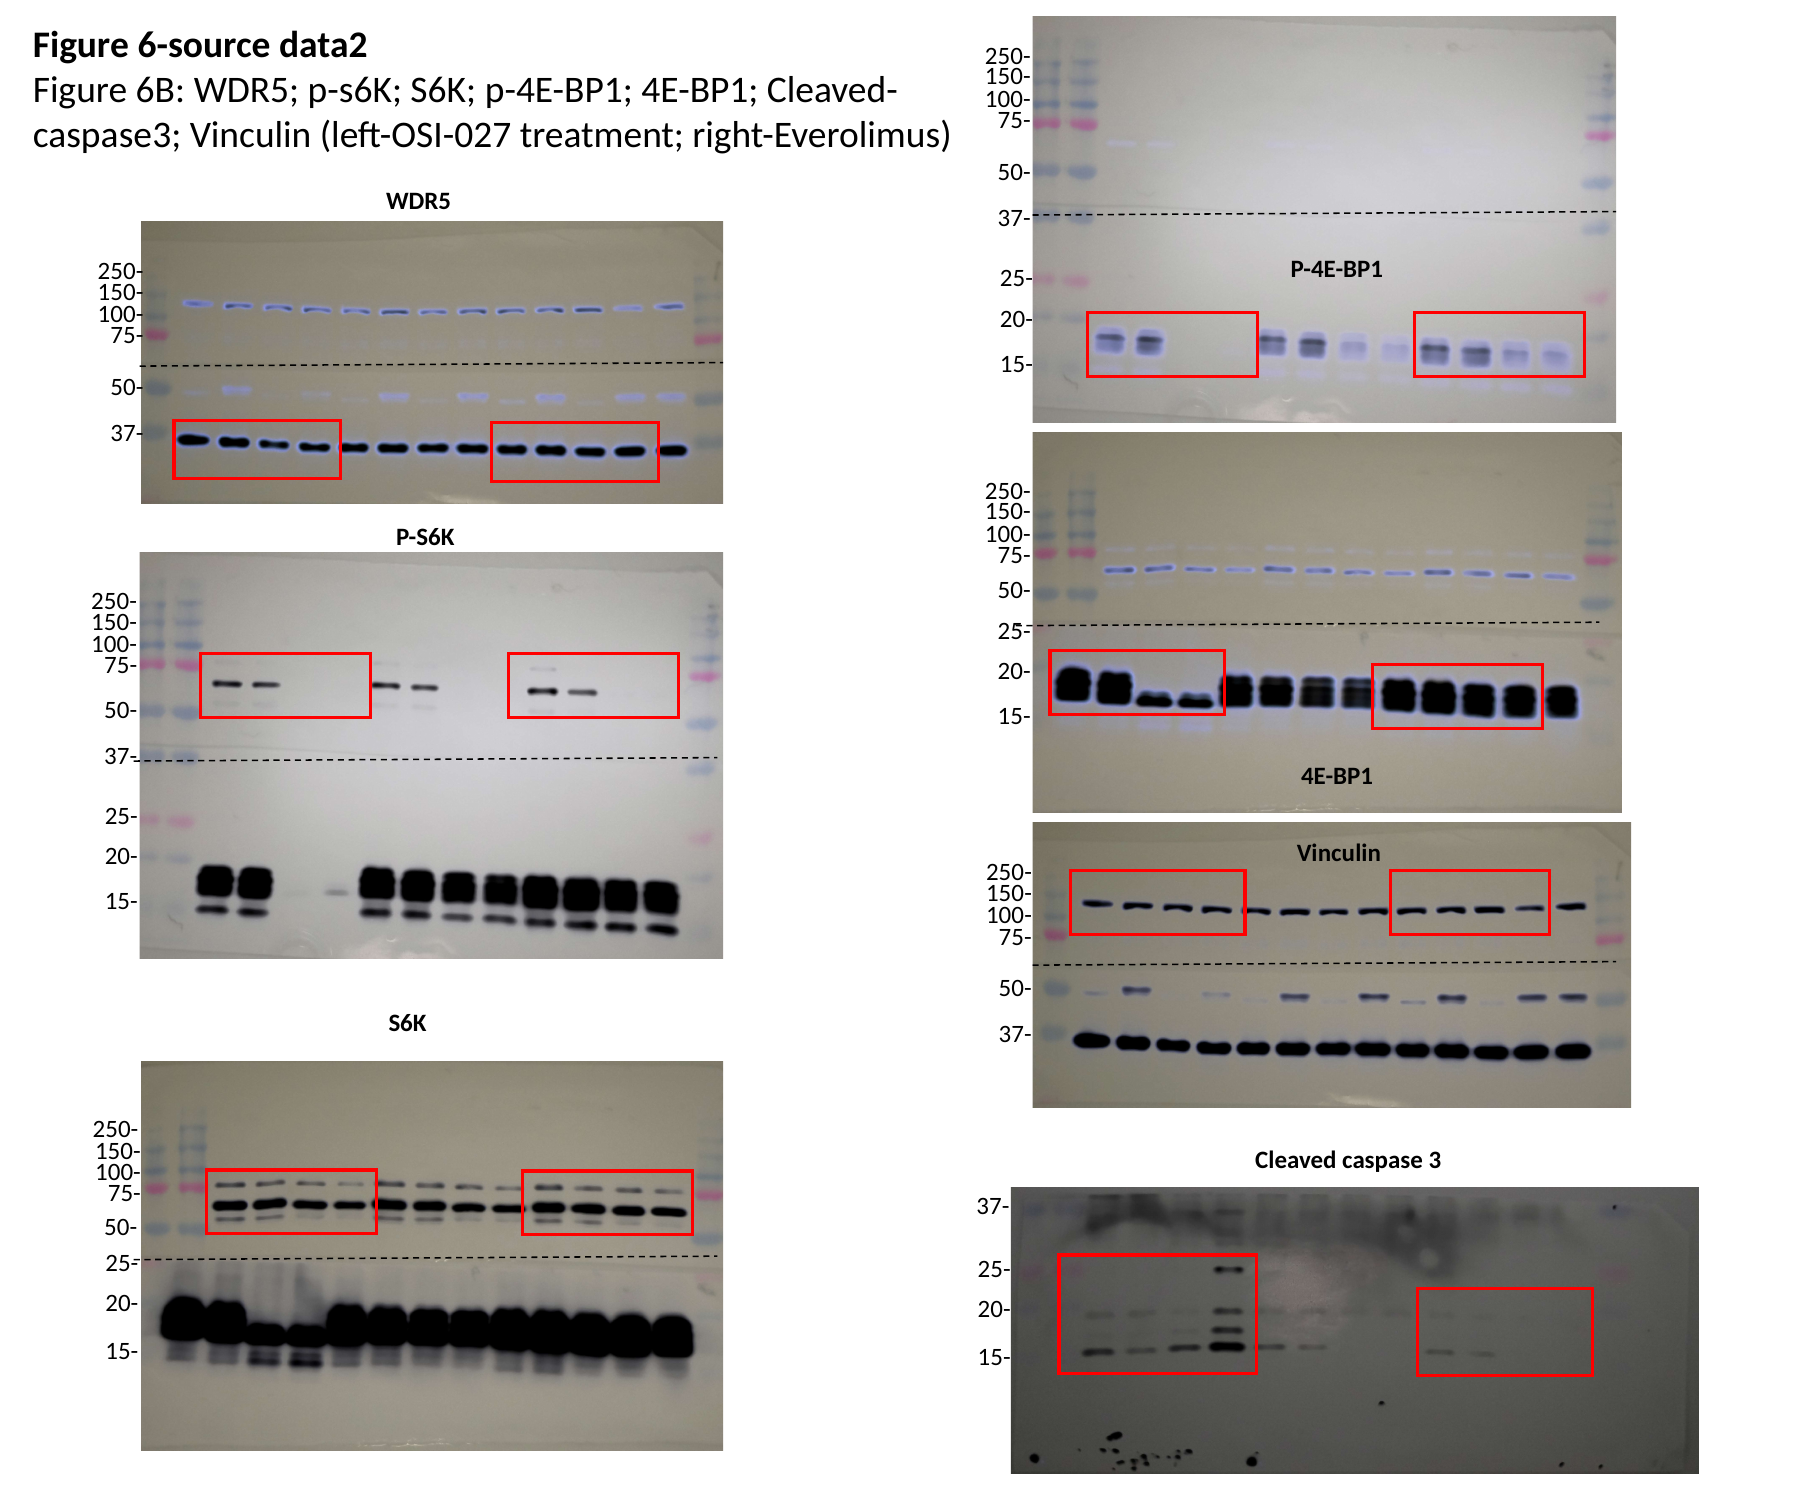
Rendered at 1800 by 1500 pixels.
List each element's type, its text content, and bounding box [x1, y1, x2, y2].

text_box 20- [90, 1279, 140, 1324]
picture [1032, 432, 1622, 813]
text_box 100- [76, 623, 139, 665]
text_box 250- [77, 1105, 140, 1151]
text_box 15- [985, 339, 1032, 385]
text_box 50- [95, 363, 140, 409]
text_box 25- [90, 1238, 140, 1279]
text_box 20- [985, 294, 1032, 339]
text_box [133, 1256, 718, 1260]
text_box 75- [982, 531, 1032, 566]
text_box 250- [76, 577, 139, 623]
text_box 50- [982, 566, 1032, 606]
picture [1032, 216, 1617, 423]
text_box 20- [962, 1285, 1010, 1330]
text_box 37- [95, 409, 140, 454]
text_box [133, 757, 718, 762]
picture [1032, 16, 1617, 211]
text_box 75- [93, 1169, 140, 1203]
picture [1032, 822, 1632, 1108]
text_box 37- [961, 1182, 1025, 1228]
text_box 15- [962, 1332, 1010, 1378]
text_box 75- [983, 912, 1032, 958]
text_box 15- [89, 877, 139, 923]
text_box 20- [982, 647, 1032, 692]
text_box 75- [983, 96, 1032, 141]
text_box S6K [373, 998, 442, 1044]
text_box 50- [89, 686, 139, 732]
text_box 37- [983, 1010, 1032, 1056]
text_box P-S6K [381, 512, 470, 552]
picture [1010, 1187, 1699, 1474]
text_box 75- [95, 311, 140, 357]
text_box 15- [982, 692, 1032, 737]
text_box 50- [983, 147, 1032, 193]
text_box WDR5 [371, 176, 467, 221]
text_box 250- [971, 848, 1032, 894]
text_box 100- [82, 293, 140, 335]
text_box Figure 6-source data2 Figure 6B: WDR5; p-s6K; S6K; p-4E-BP1; 4E-BP1; Cleaved-caspase3; Vinculin (left-OSI-027 treatment; right-Everolimus) [18, 12, 992, 162]
text_box 100- [971, 894, 1032, 936]
text_box 50- [983, 964, 1032, 1010]
text_box 25- [985, 254, 1032, 294]
text_box 37- [89, 732, 139, 778]
text_box 15- [90, 1327, 140, 1372]
text_box 50- [89, 1203, 140, 1249]
text_box 250- [970, 467, 1032, 512]
text_box 250- [970, 32, 1032, 77]
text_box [139, 362, 724, 367]
text_box 75- [89, 641, 139, 686]
text_box 100- [970, 512, 1032, 555]
picture [139, 552, 724, 959]
picture [140, 367, 724, 504]
text_box 250- [82, 247, 140, 293]
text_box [1015, 622, 1600, 626]
text_box 25- [982, 606, 1032, 647]
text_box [1032, 961, 1617, 966]
text_box 100- [80, 1151, 140, 1194]
text_box 100- [970, 77, 1032, 120]
text_box 20- [89, 832, 139, 877]
text_box 25- [962, 1244, 1010, 1285]
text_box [1032, 211, 1617, 216]
picture [140, 1061, 724, 1451]
picture [140, 221, 724, 362]
text_box 37- [983, 193, 1032, 239]
text_box Cleaved caspase 3 [1240, 1136, 1457, 1182]
text_box 25- [89, 792, 139, 832]
